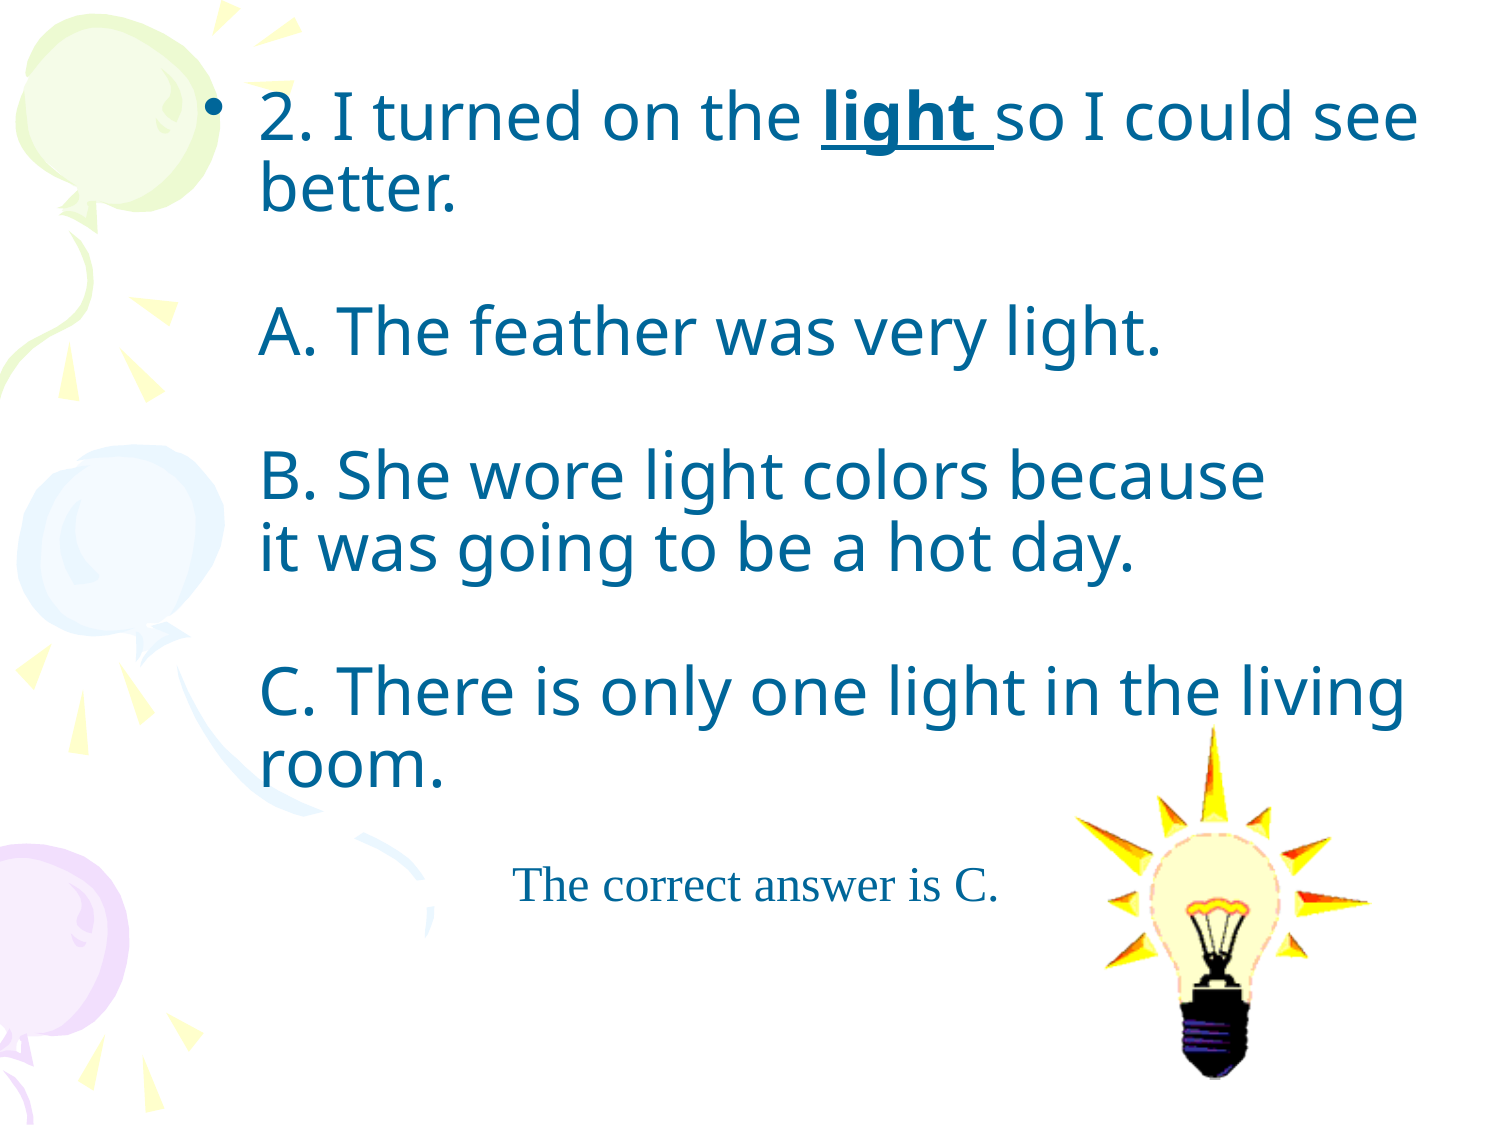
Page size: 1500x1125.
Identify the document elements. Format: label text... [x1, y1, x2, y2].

text_box The correct answer is C. [497, 844, 1015, 919]
picture [1074, 724, 1372, 1080]
list 2. I turned on the light so I could see better. A. The feather was very light. B. She wore light colors because it was going to be a hot day. C. There is only one light in the living room. [187, 74, 1463, 813]
